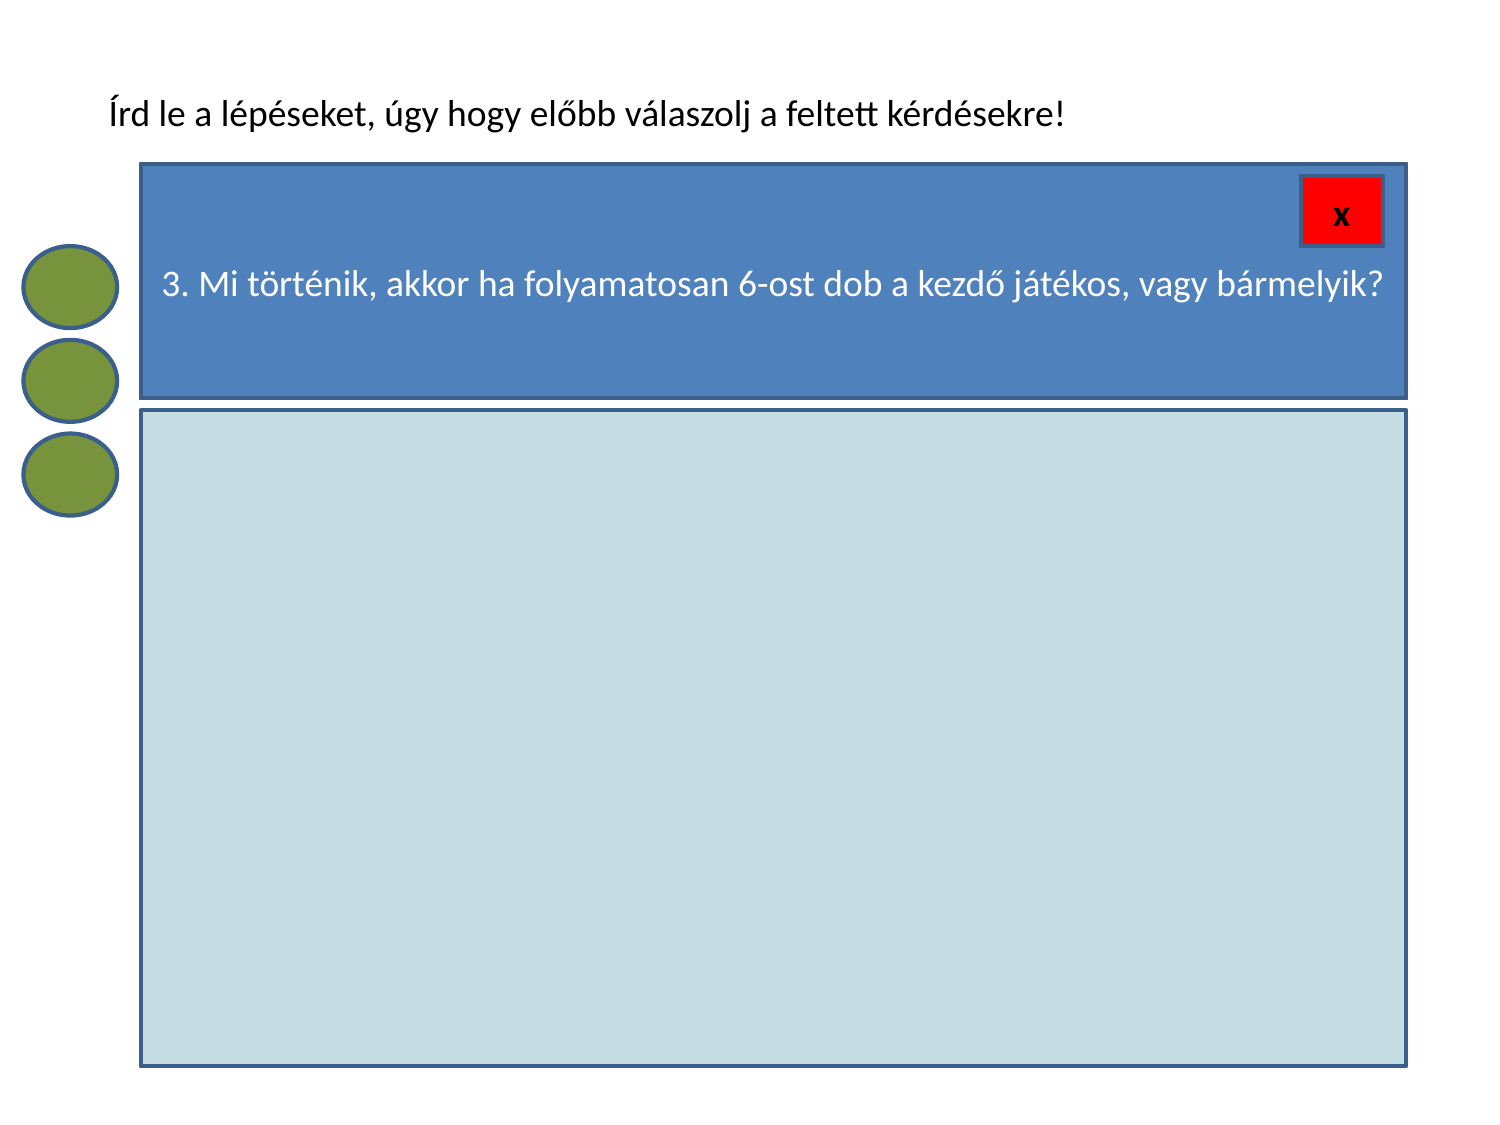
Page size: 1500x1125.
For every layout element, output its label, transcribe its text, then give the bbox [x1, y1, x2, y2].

text_box [21, 431, 120, 518]
text_box [139, 408, 1408, 1068]
text_box x [1299, 174, 1385, 248]
text_box [21, 243, 120, 331]
text_box Írd le a lépéseket, úgy hogy előbb válaszolj a feltett kérdésekre! [93, 81, 1407, 142]
text_box 3. Mi történik, akkor ha folyamatosan 6-ost dob a kezdő játékos, vagy bármelyik? [139, 162, 1408, 400]
text_box [21, 337, 120, 424]
